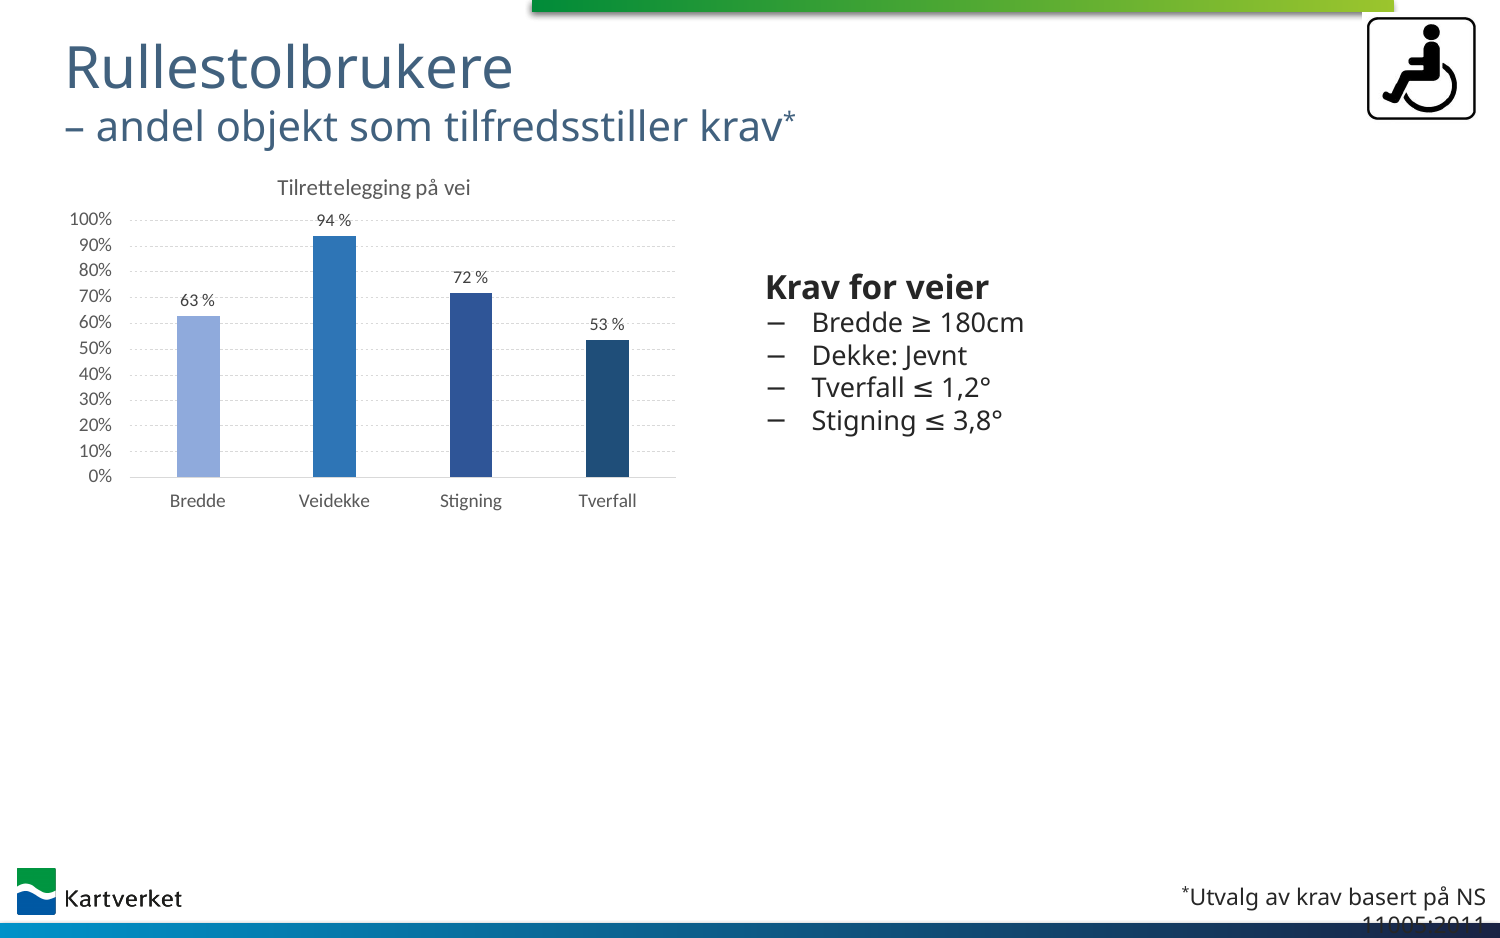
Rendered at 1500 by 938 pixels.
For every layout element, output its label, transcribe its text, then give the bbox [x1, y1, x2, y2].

picture [1362, 12, 1481, 126]
text_box *Utvalg av krav basert på NS 11005:2011 [1068, 873, 1500, 938]
text_box Krav for veier Bredde ≥ 180cm Dekke: Jevnt Tverfall ≤ 1,2° Stigning ≤ 3,8° [750, 258, 1234, 444]
picture [62, 166, 687, 519]
text_box Rullestolbrukere – andel objekt som tilfredsstiller krav* [49, 25, 1431, 158]
